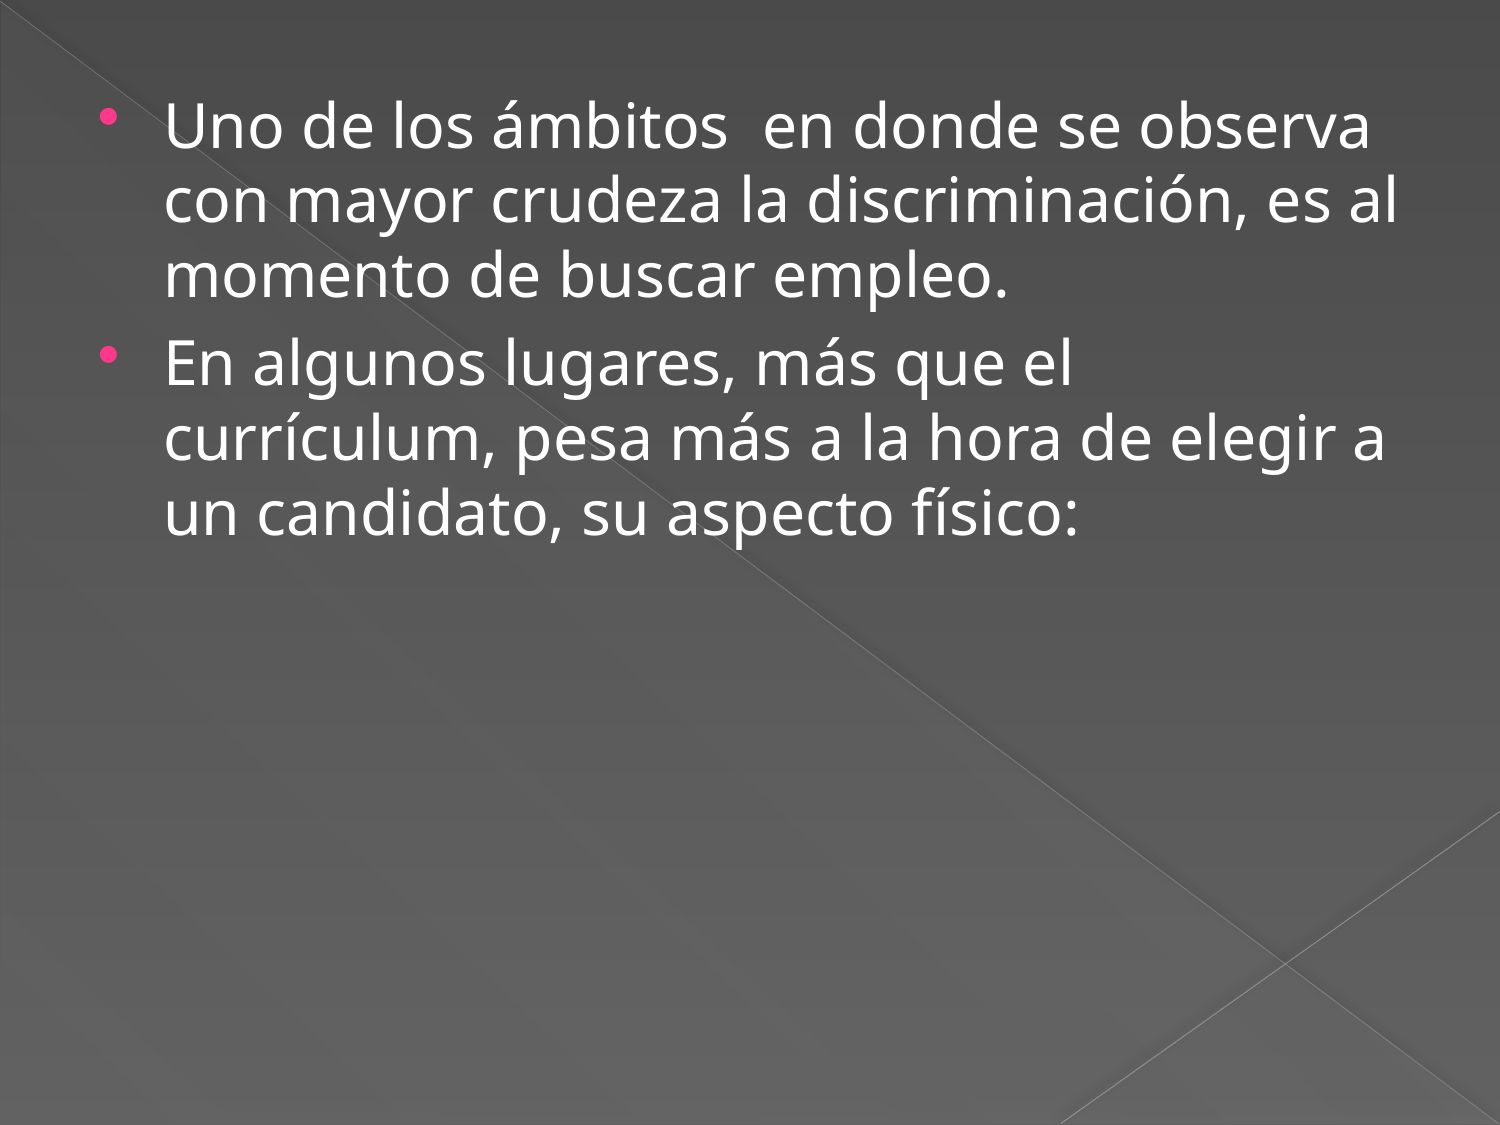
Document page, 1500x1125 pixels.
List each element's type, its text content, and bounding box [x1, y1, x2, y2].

list Uno de los ámbitos en donde se observa con mayor crudeza la discriminación, es al momento de buscar empleo. En algunos lugares, más que el currículum, pesa más a la hora de elegir a un candidato, su aspecto físico: [75, 78, 1425, 1059]
